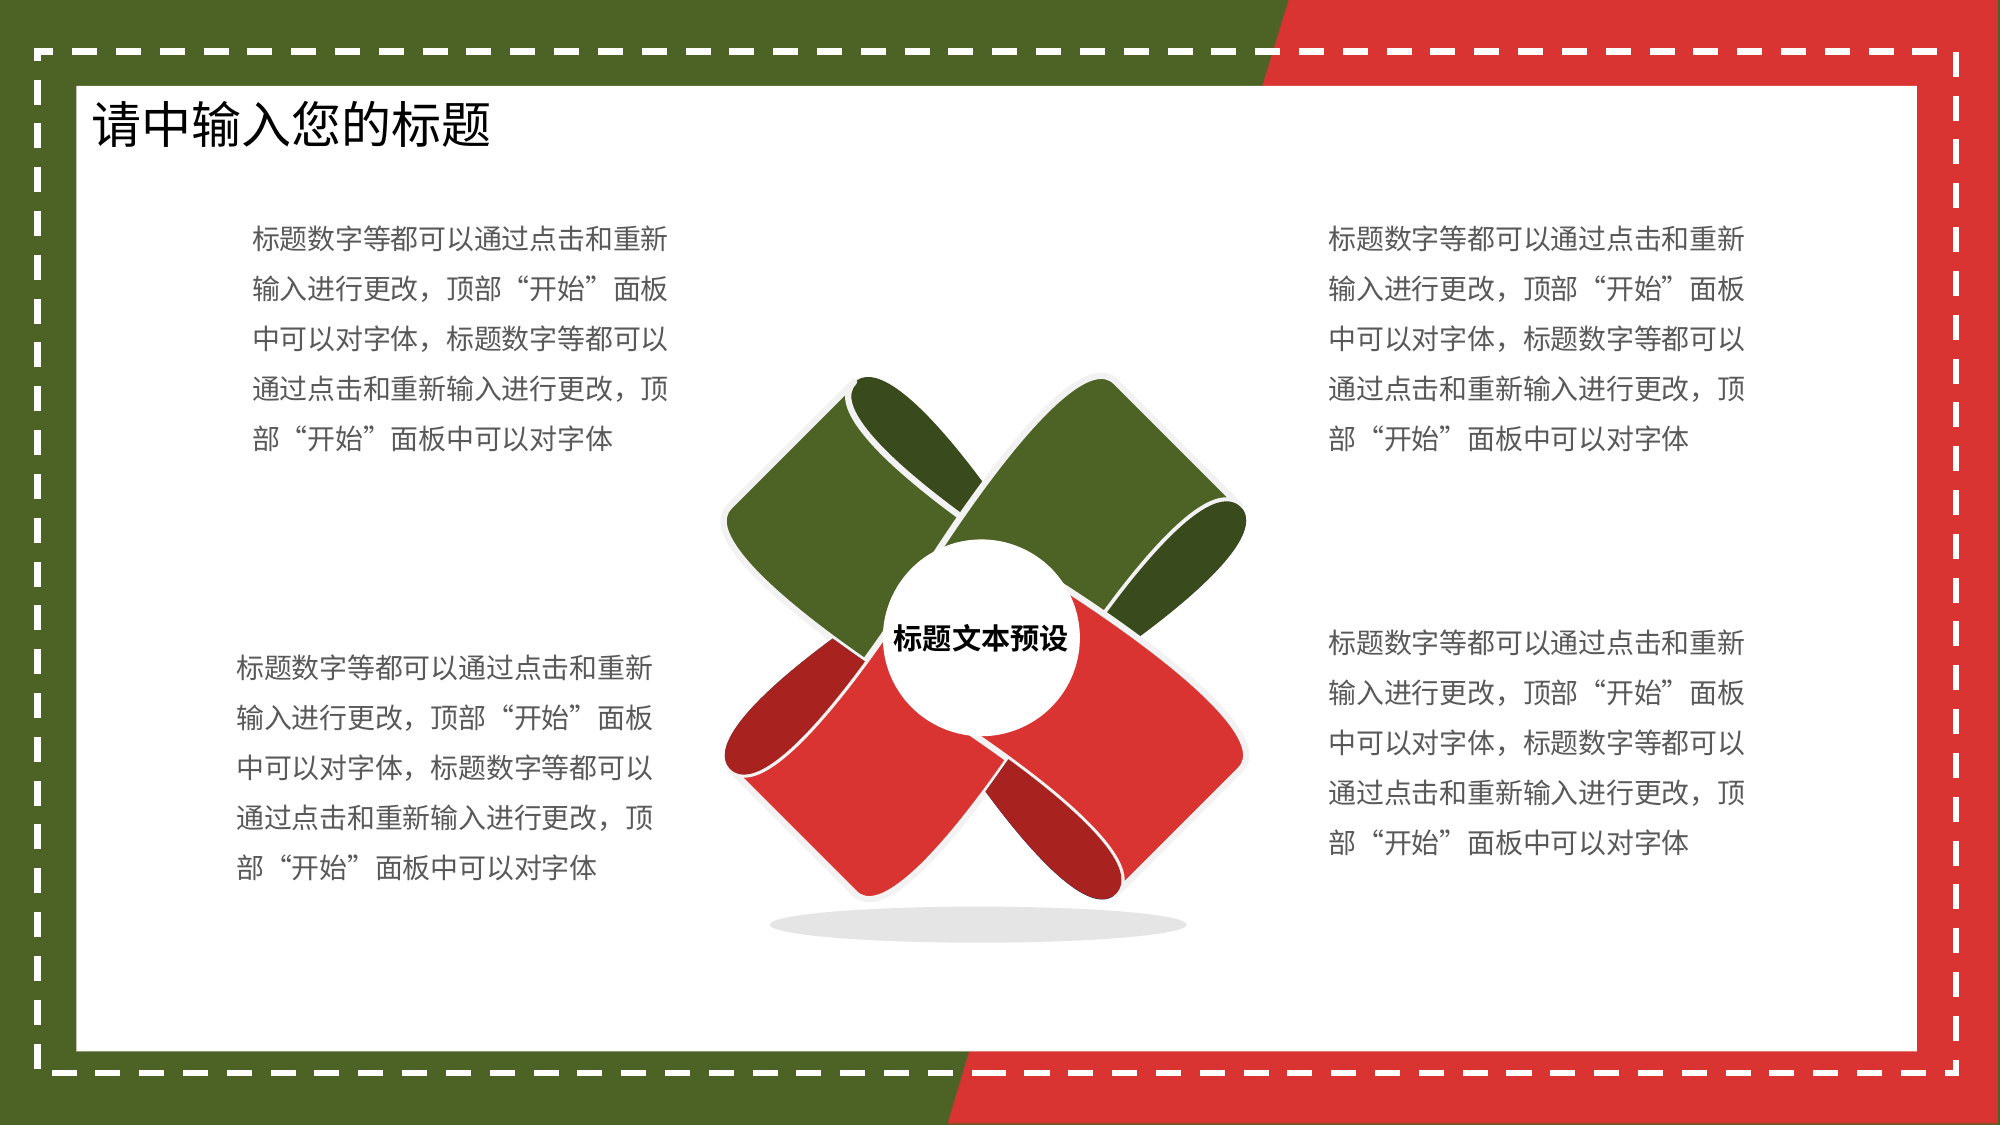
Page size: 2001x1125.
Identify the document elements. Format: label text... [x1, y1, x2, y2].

text_box 标题数字等都可以通过点击和重新输入进行更改，顶部“开始”面板中可以对字体，标题数字等都可以通过点击和重新输入进行更改，顶部“开始”面板中可以对字体 [1313, 197, 1776, 463]
text_box 标题数字等都可以通过点击和重新输入进行更改，顶部“开始”面板中可以对字体，标题数字等都可以通过点击和重新输入进行更改，顶部“开始”面板中可以对字体 [1313, 601, 1776, 867]
text_box 标题数字等都可以通过点击和重新输入进行更改，顶部“开始”面板中可以对字体，标题数字等都可以通过点击和重新输入进行更改，顶部“开始”面板中可以对字体 [237, 197, 699, 463]
text_box 请中输入您的标题 [76, 85, 636, 221]
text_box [723, 375, 1247, 943]
text_box 标题数字等都可以通过点击和重新输入进行更改，顶部“开始”面板中可以对字体，标题数字等都可以通过点击和重新输入进行更改，顶部“开始”面板中可以对字体 [221, 627, 683, 892]
picture [947, 0, 1998, 1125]
